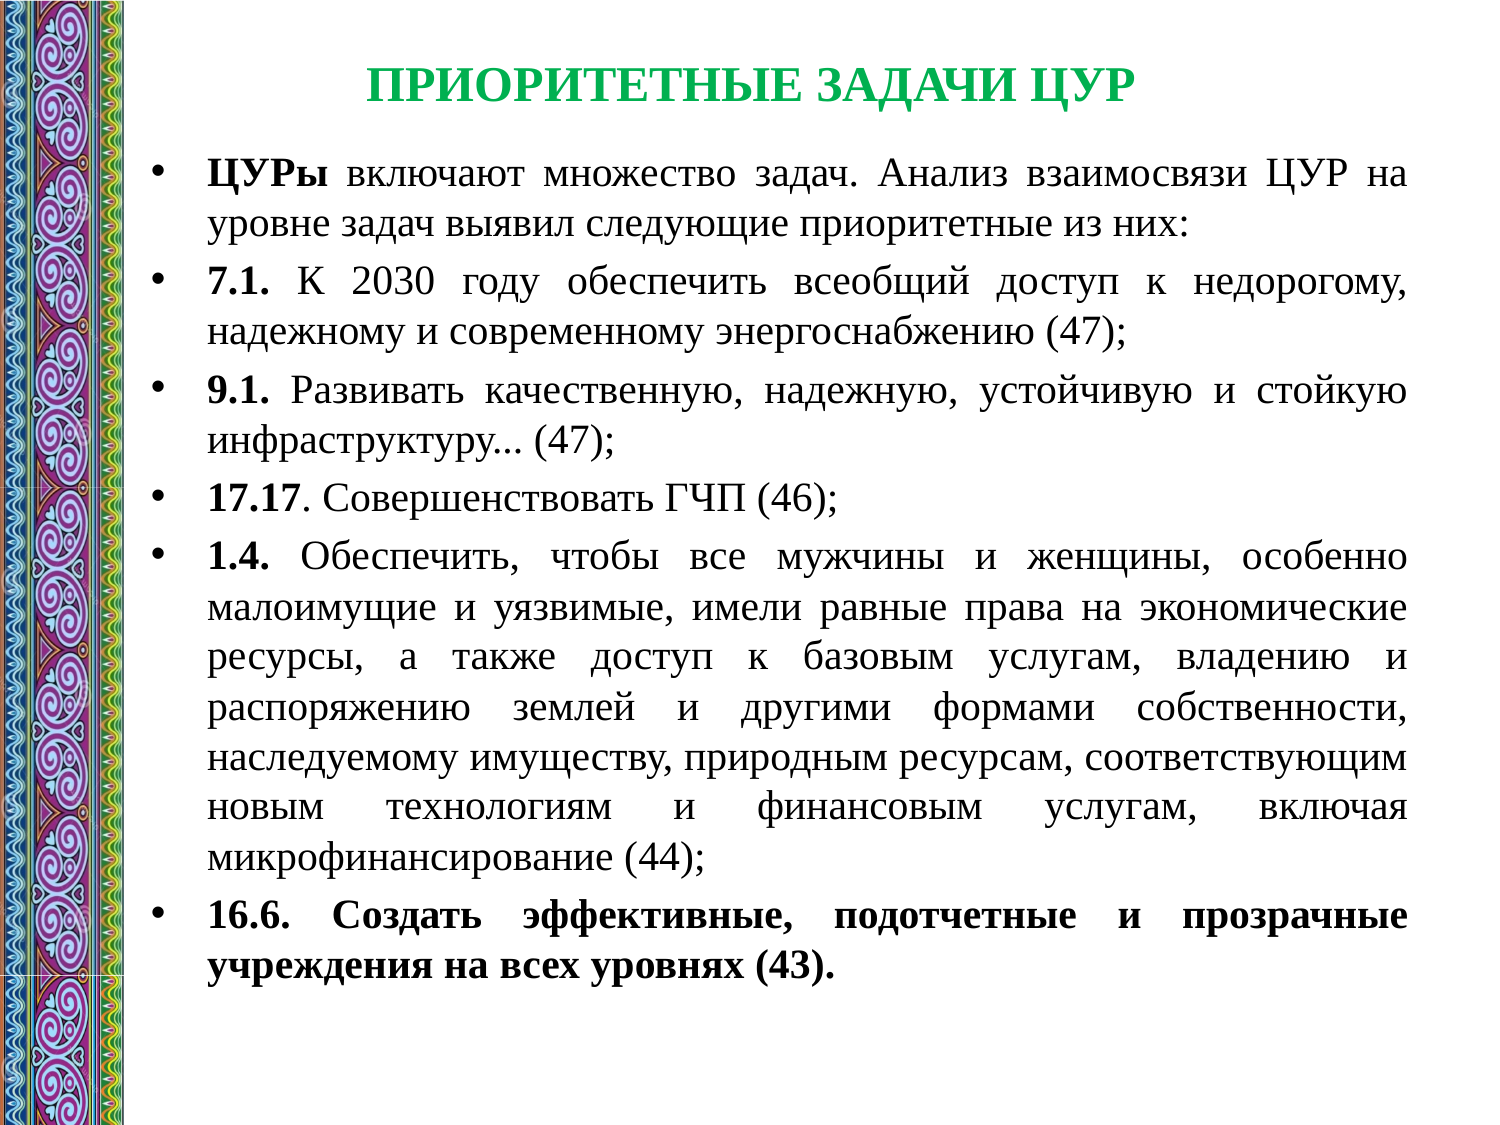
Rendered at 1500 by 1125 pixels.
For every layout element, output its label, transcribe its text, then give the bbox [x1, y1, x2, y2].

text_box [0, 0, 125, 1125]
title ПРИОРИТЕТНЫЕ ЗАДАЧИ ЦУР [129, 19, 1427, 145]
list ЦУРы включают множество задач. Анализ взаимосвязи ЦУР на уровне задач выявил следующие приоритетные из них: 7.1. К 2030 году обеспечить всеобщий доступ к недорогому, надежному и современному энергоснабжению (47); 9.1. Развивать качественную, надежную, устойчивую и стойкую инфраструктуру... (47); 17.17. Совершенствовать ГЧП (46); 1.4. Обеспечить, чтобы все мужчины и женщины, особенно малоимущие и уязвимые, имели равные права на экономические ресурсы, а также доступ к базовым услугам, владению и распоряжению землей и другими формами собственности, наследуемому имуществу, природным ресурсам, соответствующим новым технологиям и финансовым услугам, включая микрофинансирование (44); 16.6. Создать эффективные, подотчетные и прозрачные учреждения на всех уровнях (43). [135, 137, 1424, 1012]
